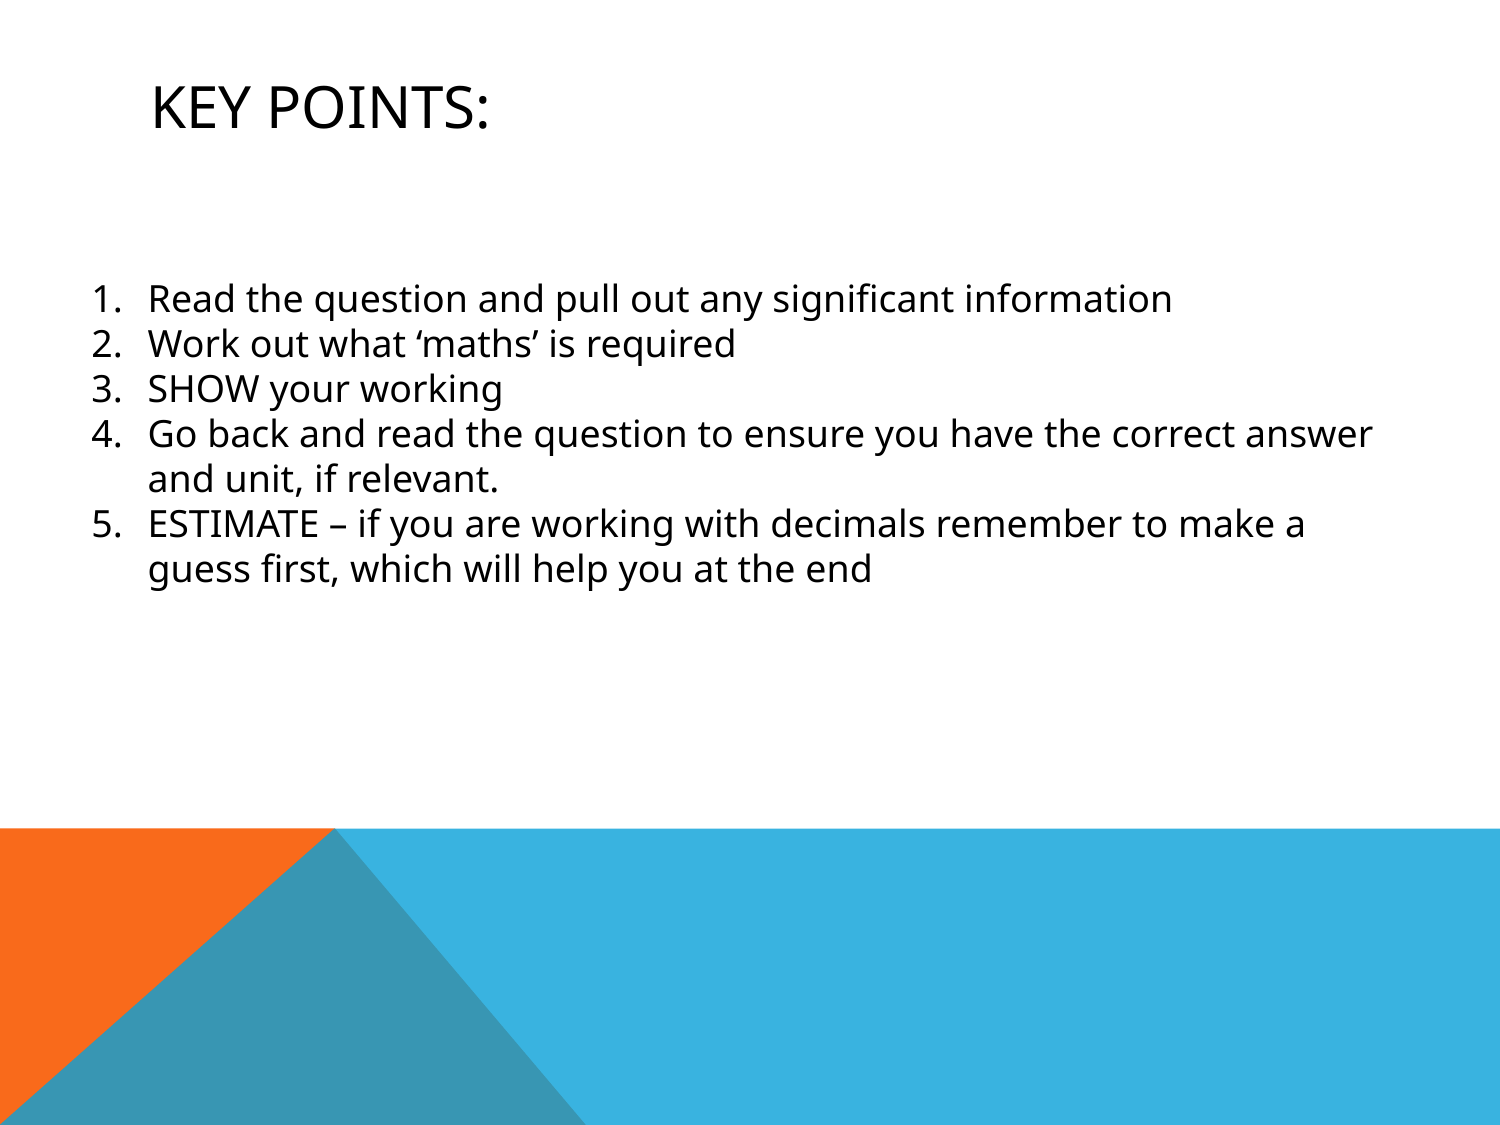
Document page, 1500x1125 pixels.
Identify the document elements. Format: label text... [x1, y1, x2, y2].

text_box Read the question and pull out any significant information Work out what ‘maths’ is required SHOW your working Go back and read the question to ensure you have the correct answer and unit, if relevant. ESTIMATE – if you are working with decimals remember to make a guess first, which will help you at the end [76, 267, 1436, 597]
title Key points: [135, 60, 1369, 150]
